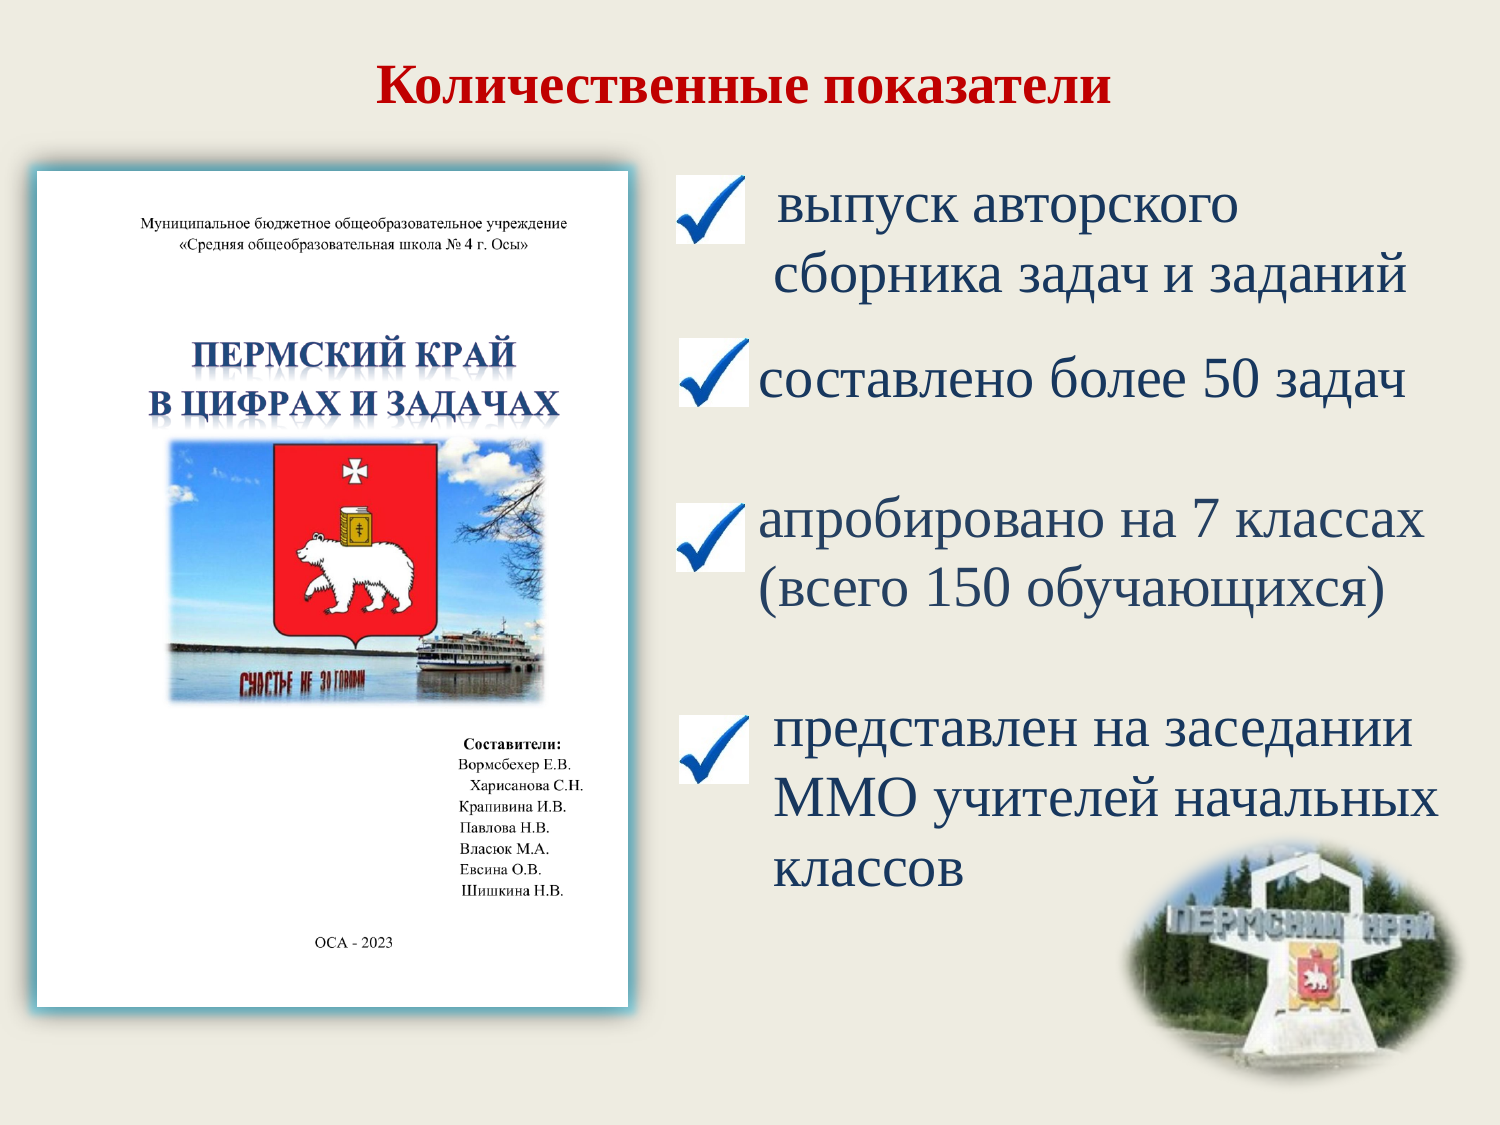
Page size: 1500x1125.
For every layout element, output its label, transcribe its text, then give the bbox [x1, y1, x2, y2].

text_box Количественные показатели [248, 45, 1241, 176]
text_box выпуск авторского сборника задач и заданий составлено более 50 задач апробировано на 7 классах (всего 150 обучающихся) представлен на заседании ММО учителей начальных классов [671, 156, 1474, 1007]
picture [37, 171, 629, 1008]
picture [679, 715, 749, 785]
picture [1111, 829, 1474, 1097]
picture [675, 175, 746, 244]
picture [675, 503, 746, 572]
picture [679, 337, 749, 407]
